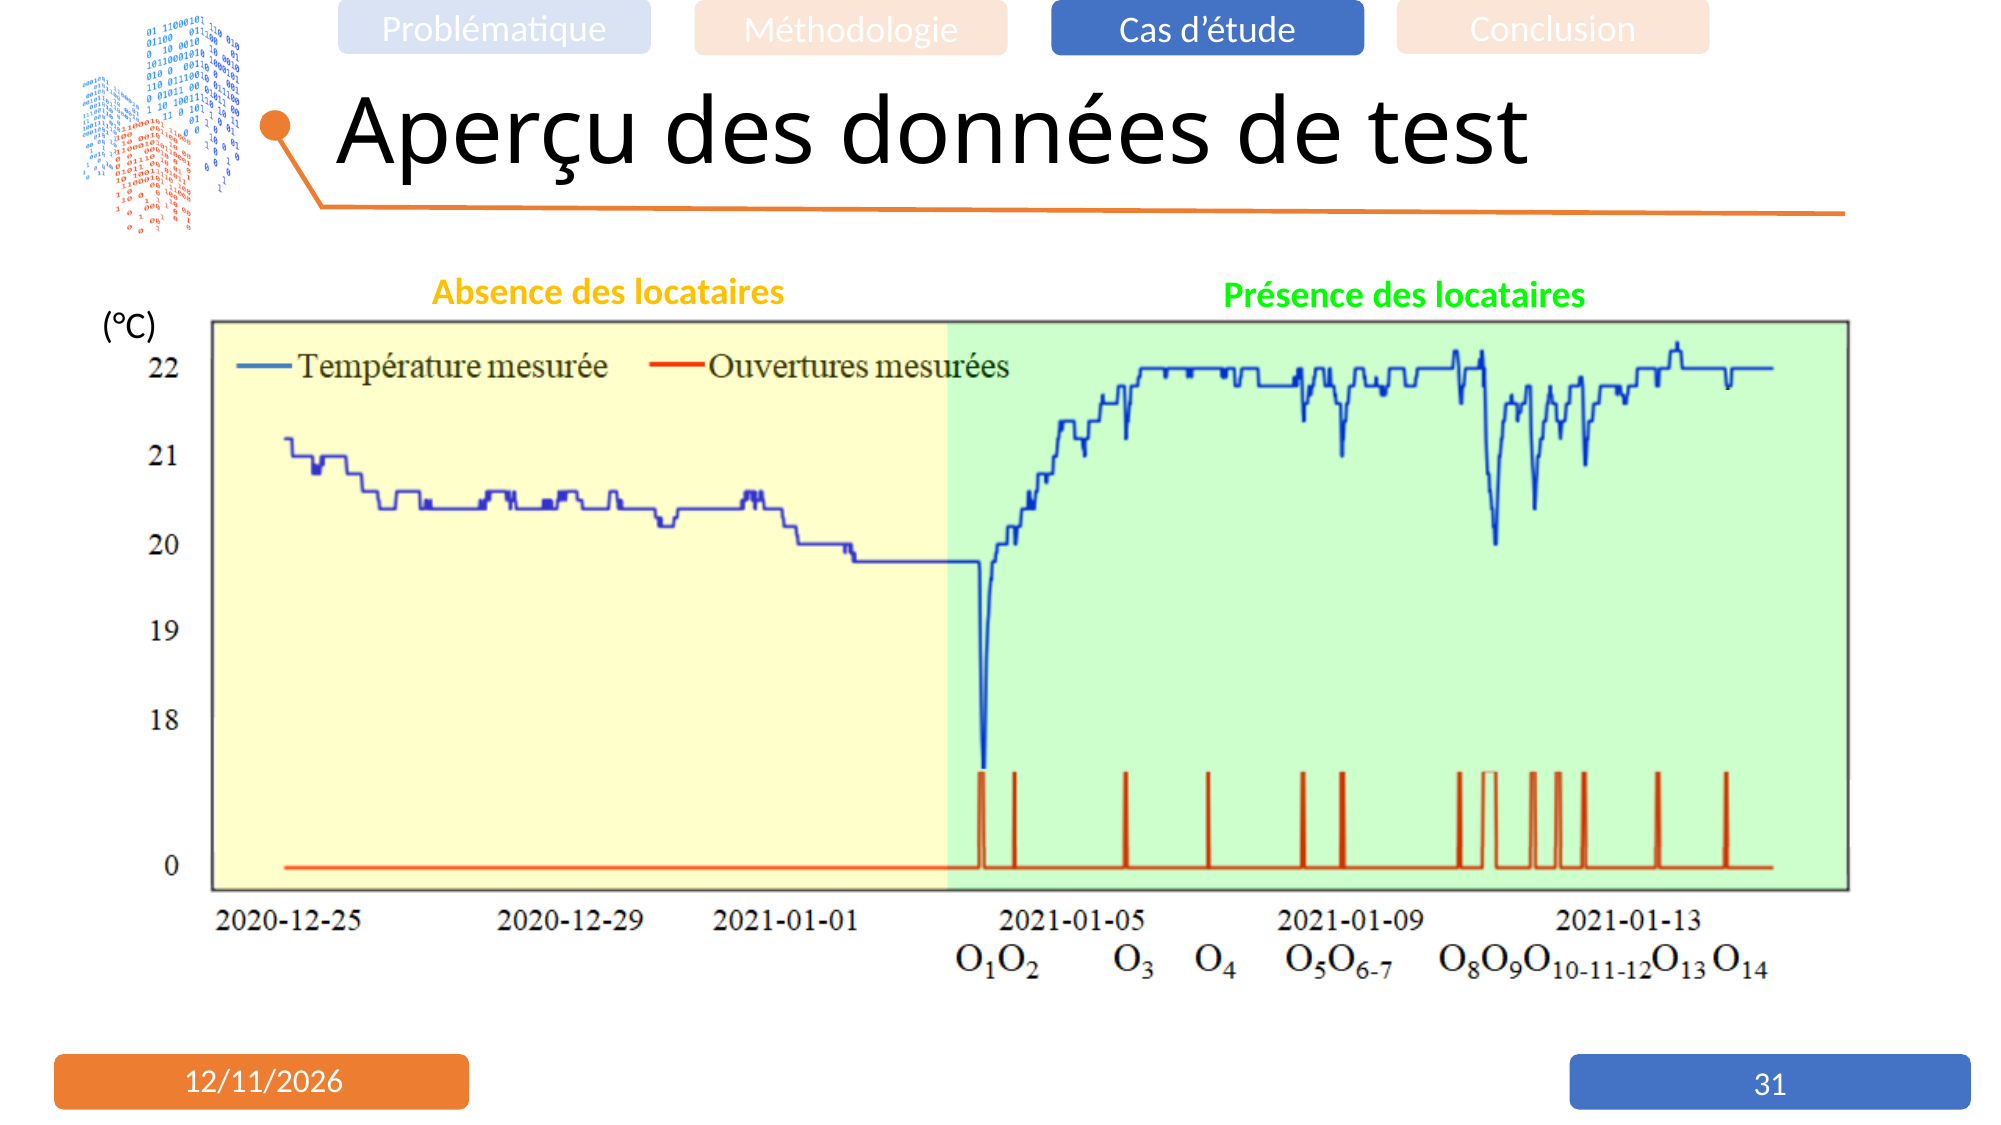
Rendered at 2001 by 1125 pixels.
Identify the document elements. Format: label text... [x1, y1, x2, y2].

picture [57, 0, 260, 253]
text_box Problématique [336, 0, 652, 56]
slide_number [57, 1049, 470, 1110]
slide_number 31 [1569, 1054, 1971, 1110]
text_box Cas d’étude [1050, 0, 1366, 57]
text_box Conclusion [1395, 0, 1711, 56]
text_box Présence des locataires [1208, 263, 1610, 298]
picture [125, 298, 1875, 1004]
text_box (°C) [86, 293, 172, 354]
title Aperçu des données de test [321, 76, 1863, 184]
text_box Absence des locataires [417, 259, 809, 298]
text_box Méthodologie [693, 0, 1009, 57]
